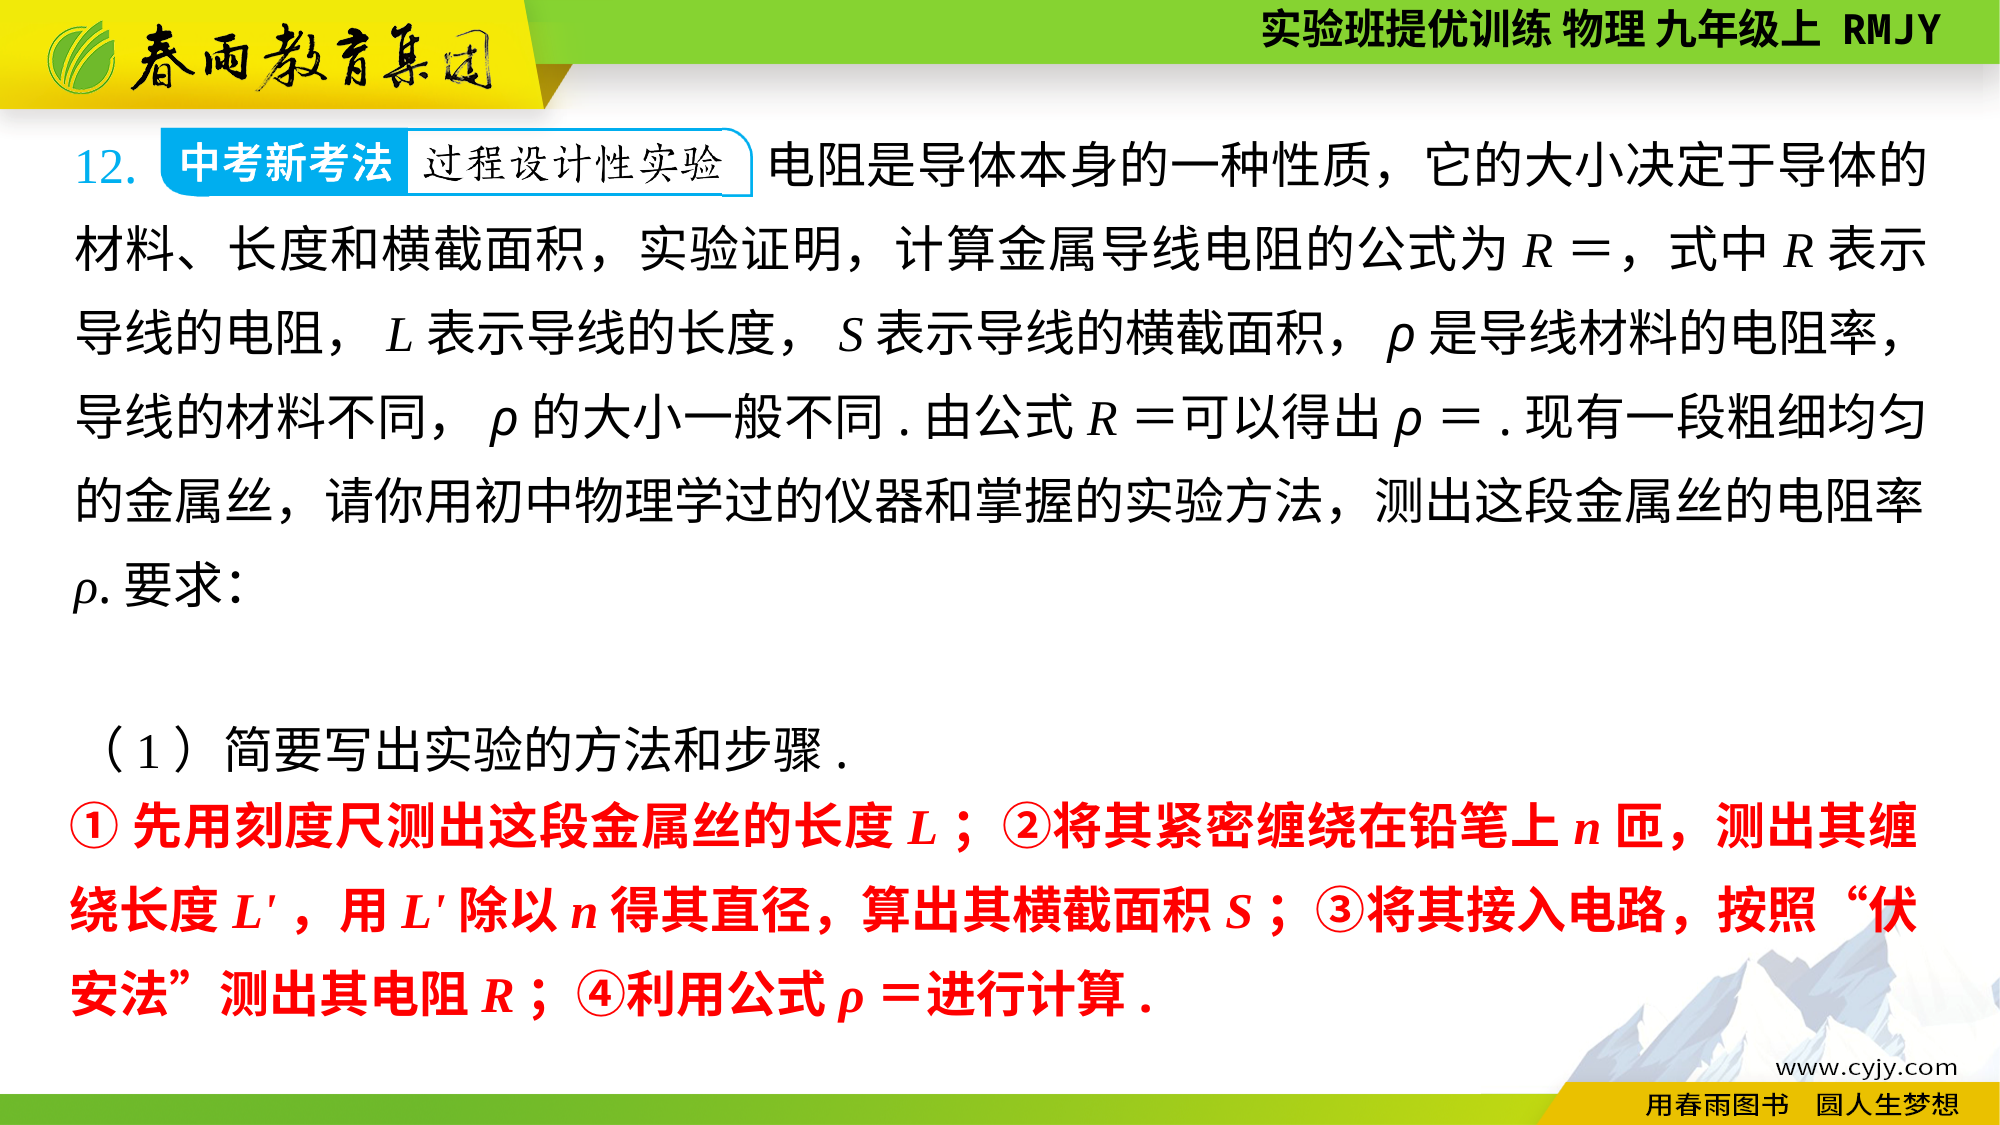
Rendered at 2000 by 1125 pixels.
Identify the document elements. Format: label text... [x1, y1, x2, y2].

picture [0, 0, 2000, 1125]
text_box （1）简要写出实验的方法和步骤. [59, 680, 1944, 786]
